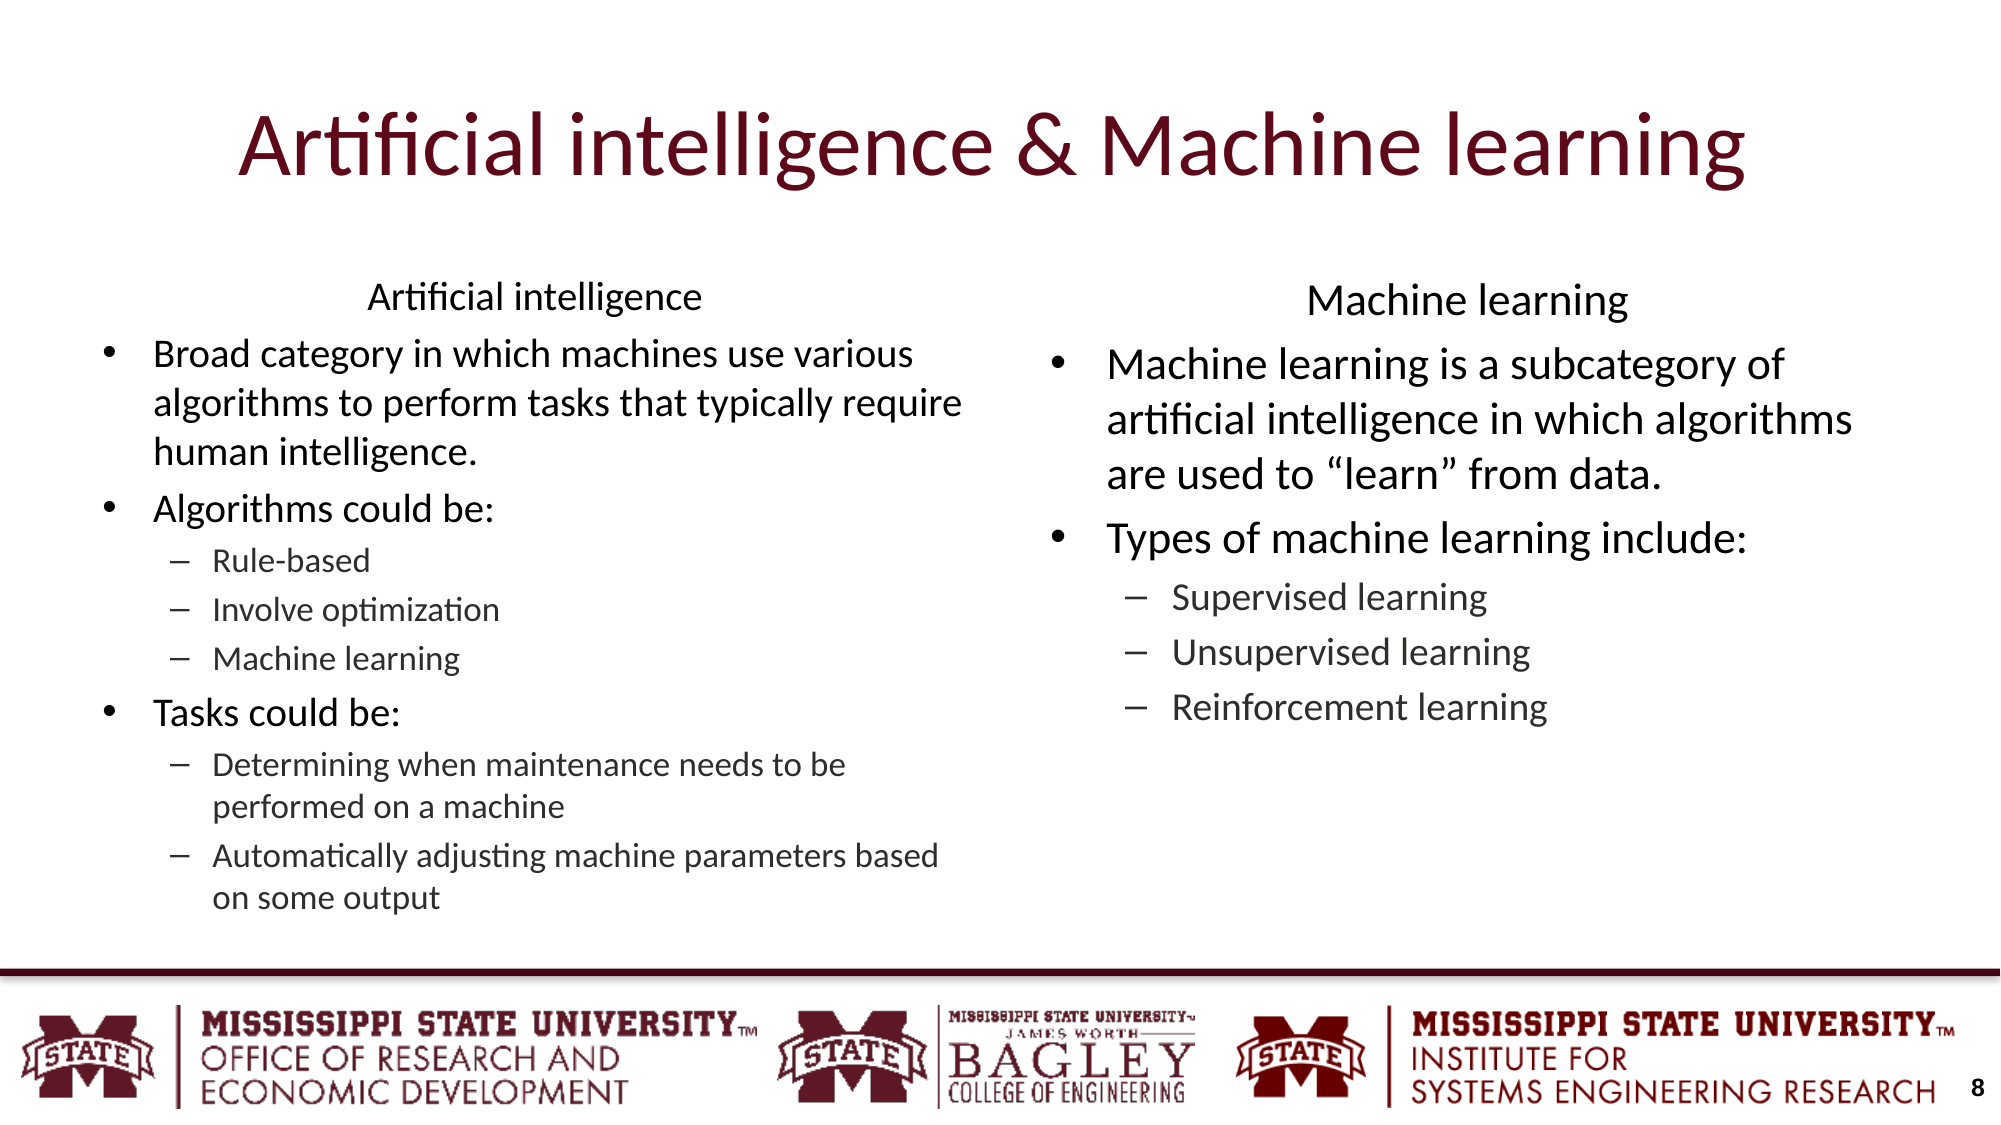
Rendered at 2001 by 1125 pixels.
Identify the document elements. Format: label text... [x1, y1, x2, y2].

picture [777, 1005, 1195, 1109]
picture [1235, 1005, 1955, 1108]
list Artificial intelligence Broad category in which machines use various algorithms to perform tasks that typically require human intelligence. Algorithms could be: Rule-based Involve optimization Machine learning Tasks could be: Determining when maintenance needs to be performed on a machine Automatically adjusting machine parameters based on some output [87, 262, 984, 933]
list Machine learning Machine learning is a subcategory of artificial intelligence in which algorithms are used to “learn” from data. Types of machine learning include: Supervised learning Unsupervised learning Reinforcement learning [1035, 262, 1900, 933]
picture [21, 1005, 757, 1109]
title Artificial intelligence & Machine learning [87, 45, 1900, 233]
